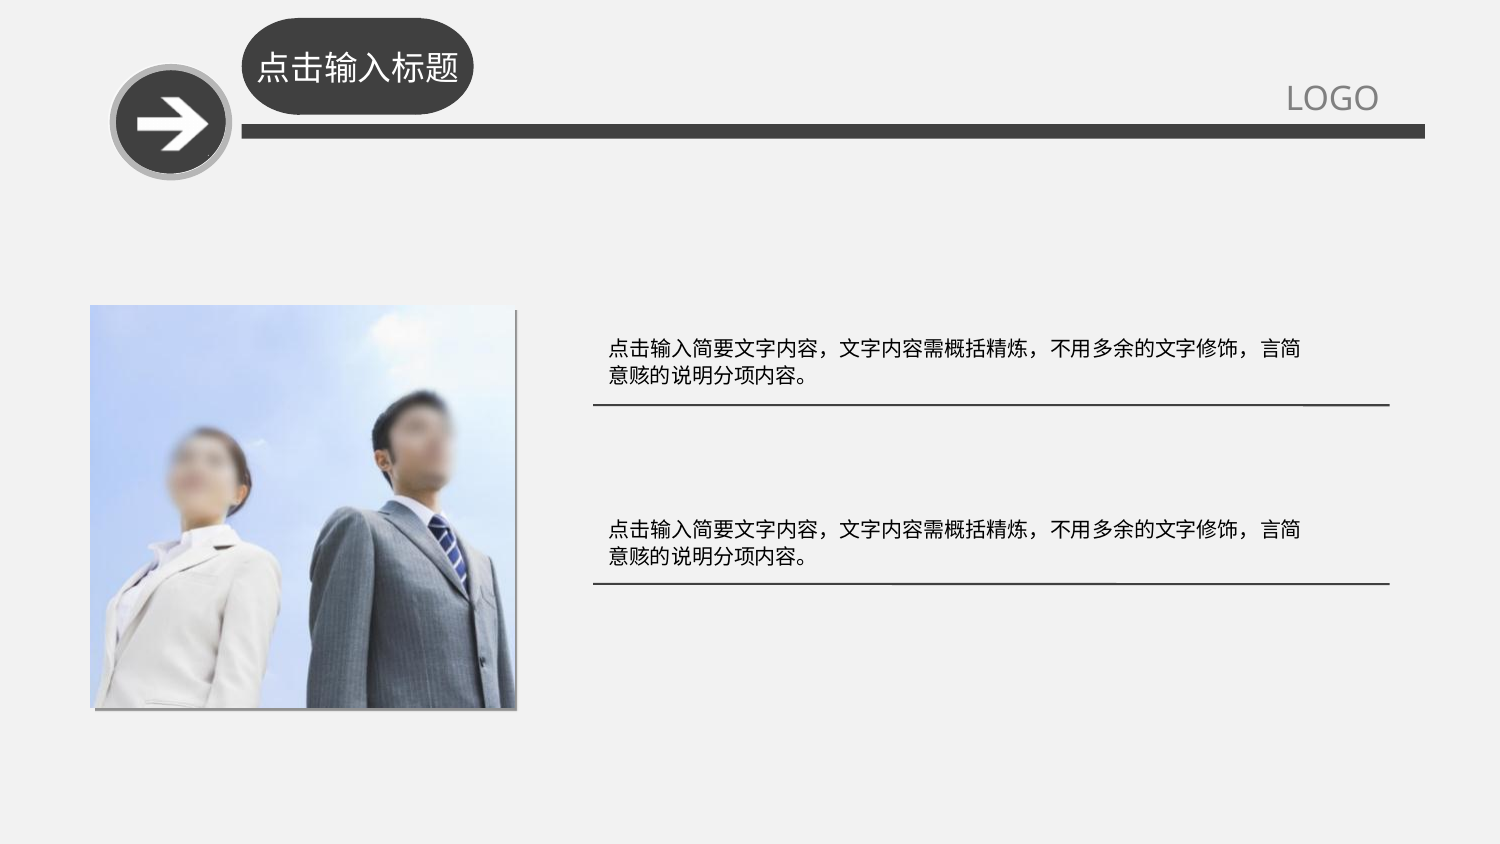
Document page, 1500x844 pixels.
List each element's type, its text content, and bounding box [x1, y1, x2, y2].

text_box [241, 17, 487, 115]
text_box 点击输入简要文字内容，文字内容需概括精炼，不用多余的文字修饰，言简意赅的说明分项内容。 [593, 506, 1318, 576]
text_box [110, 65, 229, 178]
text_box [241, 123, 1426, 140]
picture [90, 305, 515, 708]
text_box 点击输入简要文字内容，文字内容需概括精炼，不用多余的文字修饰，言简意赅的说明分项内容。 [593, 326, 1318, 396]
text_box LOGO [1270, 69, 1404, 123]
